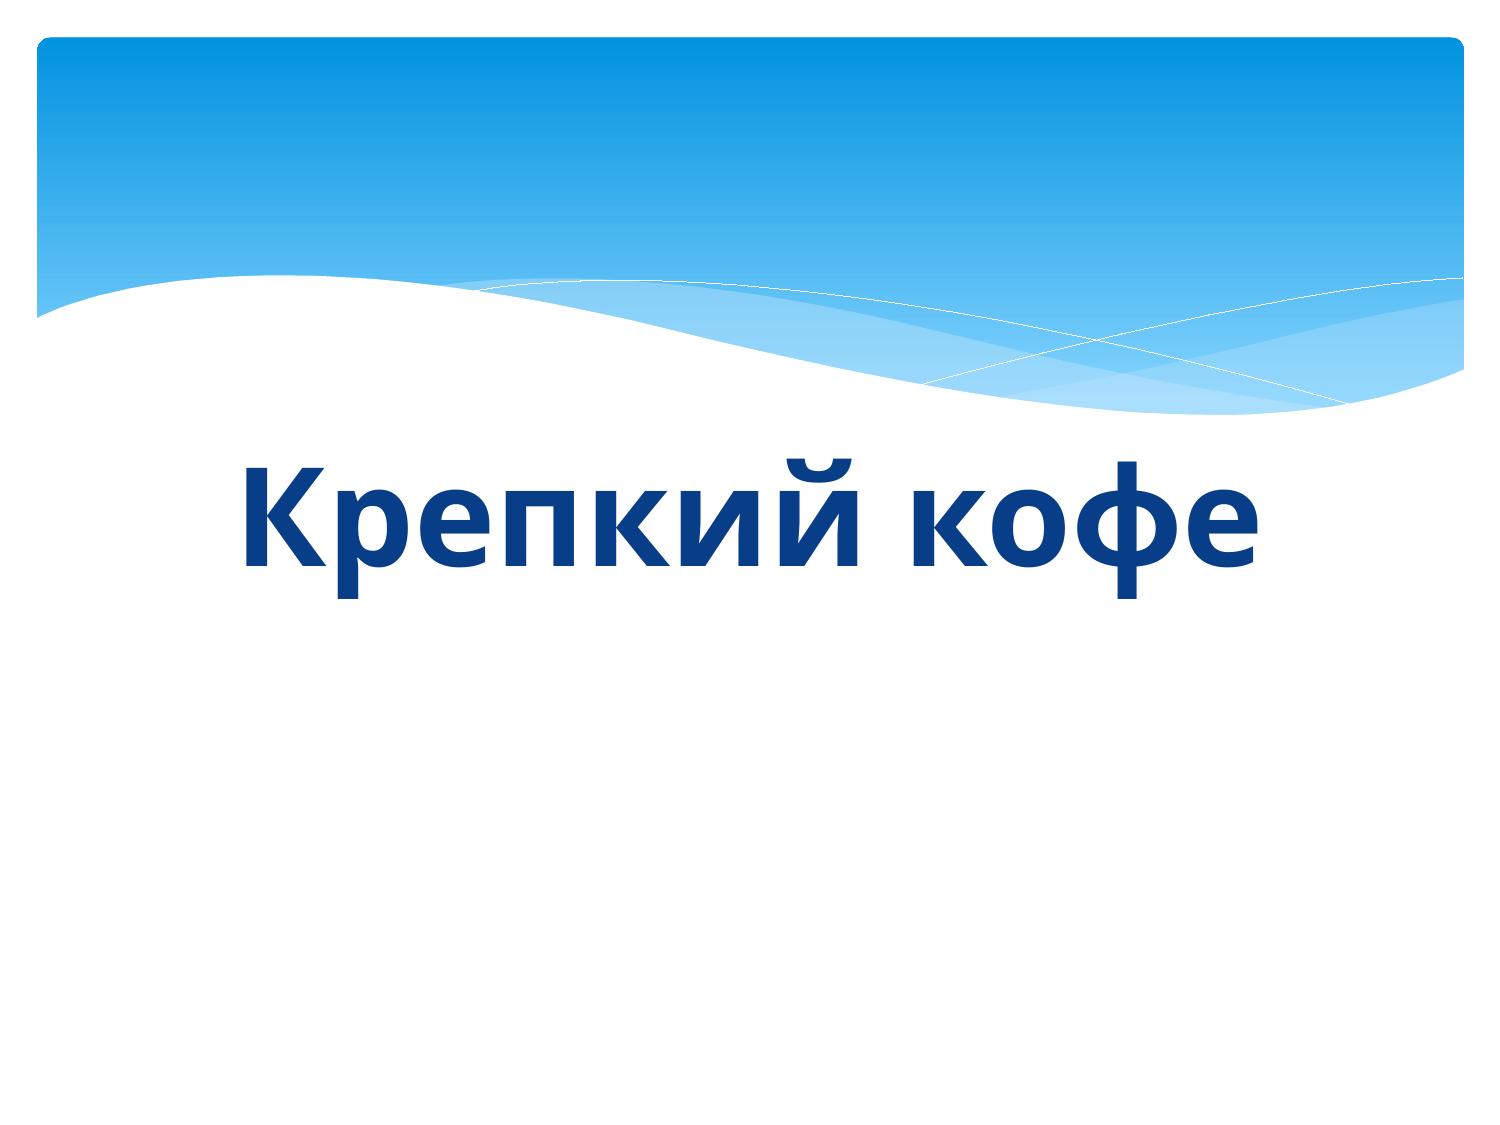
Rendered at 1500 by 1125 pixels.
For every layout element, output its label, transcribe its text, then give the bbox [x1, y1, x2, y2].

list Крепкий кофе [75, 421, 1425, 895]
